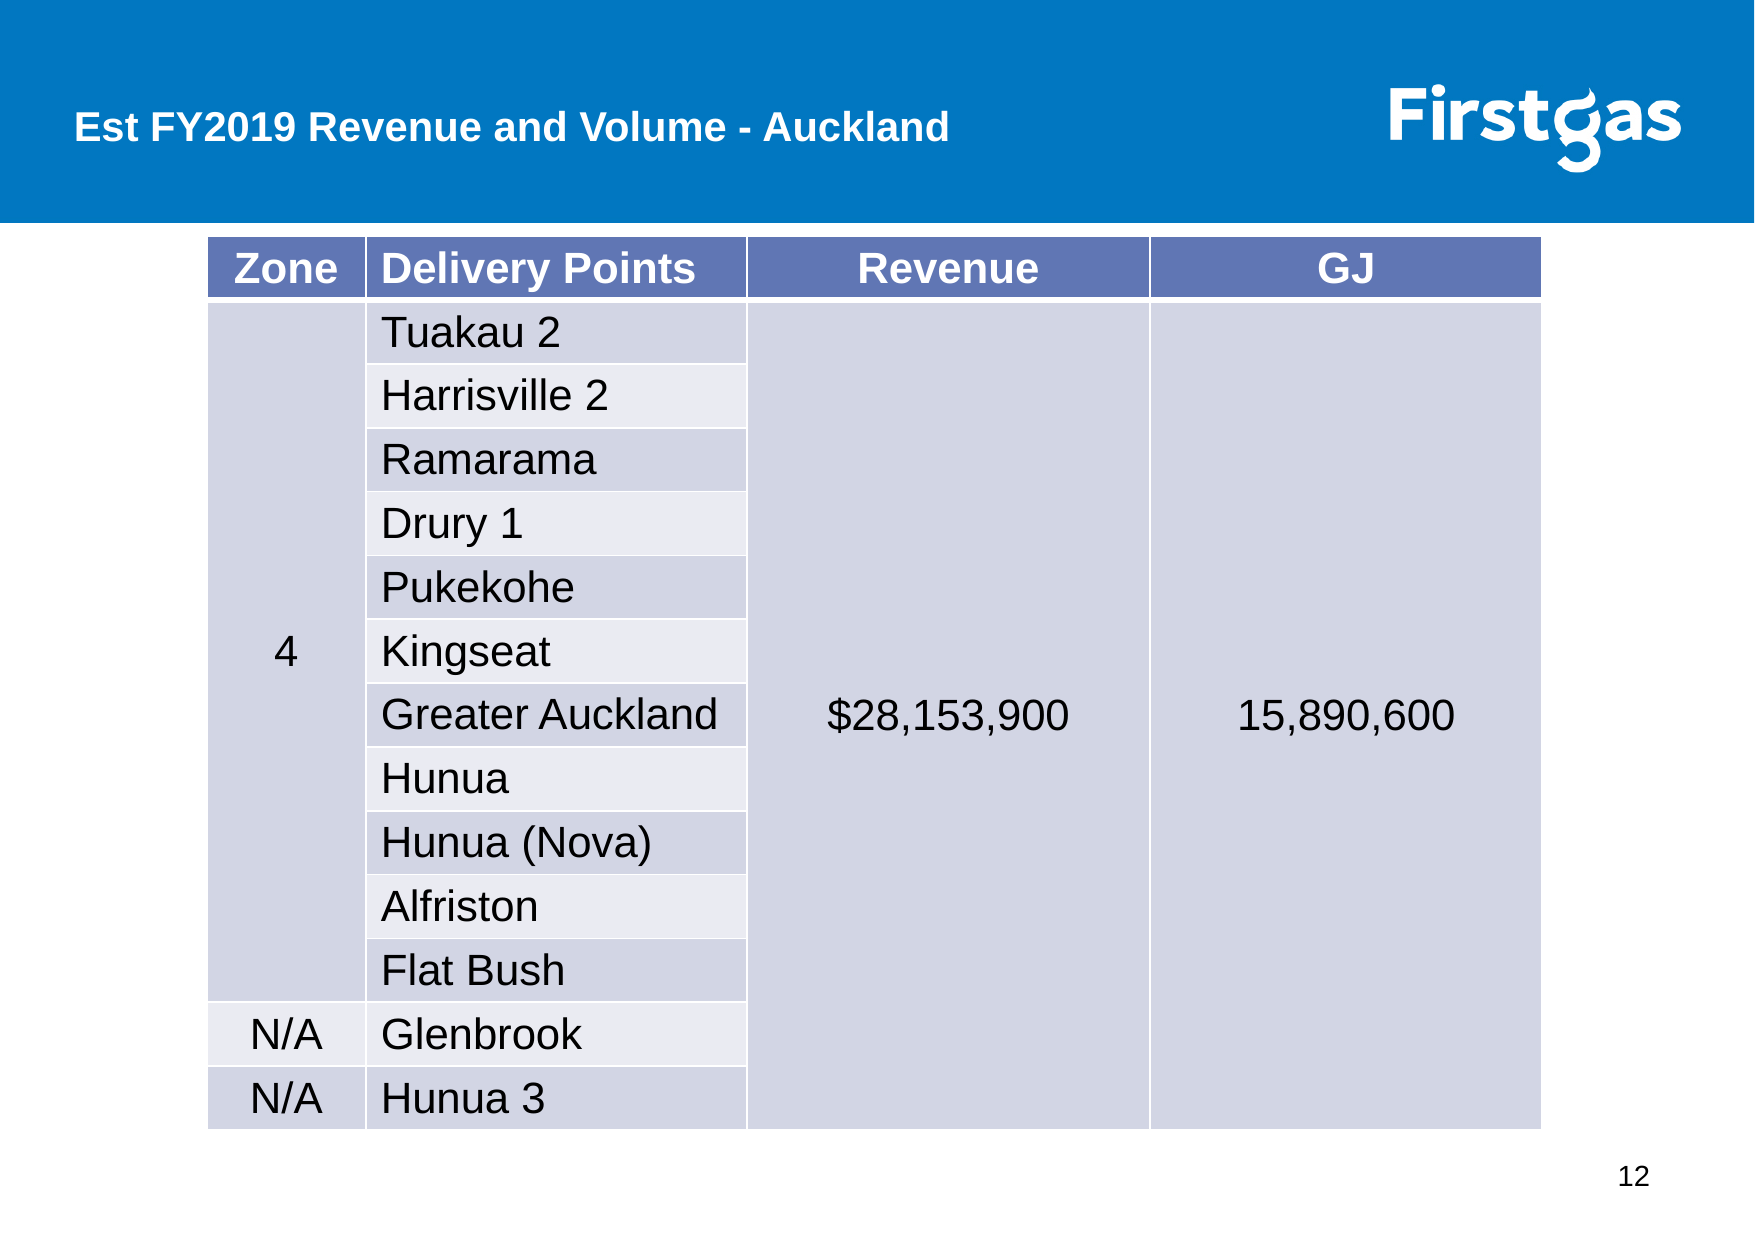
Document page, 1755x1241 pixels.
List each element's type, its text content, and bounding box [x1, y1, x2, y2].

picture [0, 0, 1755, 1241]
table_cell Kingseat [367, 620, 746, 682]
table_header Zone [208, 237, 365, 297]
table_header GJ [1151, 237, 1541, 297]
table_header Revenue [748, 237, 1149, 297]
table_cell Alfriston [367, 875, 746, 938]
table_cell Harrisville 2 [367, 365, 746, 427]
table_cell N/A [208, 1003, 365, 1065]
table_cell Glenbrook [367, 1003, 746, 1065]
table_cell Pukekohe [367, 556, 746, 618]
text_box Est FY2019 Revenue and Volume - Auckland [73, 78, 1350, 148]
table_cell Tuakau 2 [367, 303, 746, 363]
table_cell Hunua (Nova) [367, 812, 746, 874]
table_cell Flat Bush [367, 939, 746, 1001]
table_cell Greater Auckland [367, 684, 746, 746]
table_cell 4 [208, 303, 365, 1001]
table_header Delivery Points [367, 237, 746, 297]
table_cell Drury 1 [367, 492, 746, 555]
table_cell Hunua [367, 748, 746, 810]
table_cell Ramarama [367, 429, 746, 491]
table_cell Hunua 3 [367, 1067, 746, 1129]
table_cell $28,153,900 [748, 303, 1149, 1129]
table_cell N/A [208, 1067, 365, 1129]
table_cell 15,890,600 [1151, 303, 1541, 1129]
slide_number 12 [1257, 1149, 1667, 1216]
